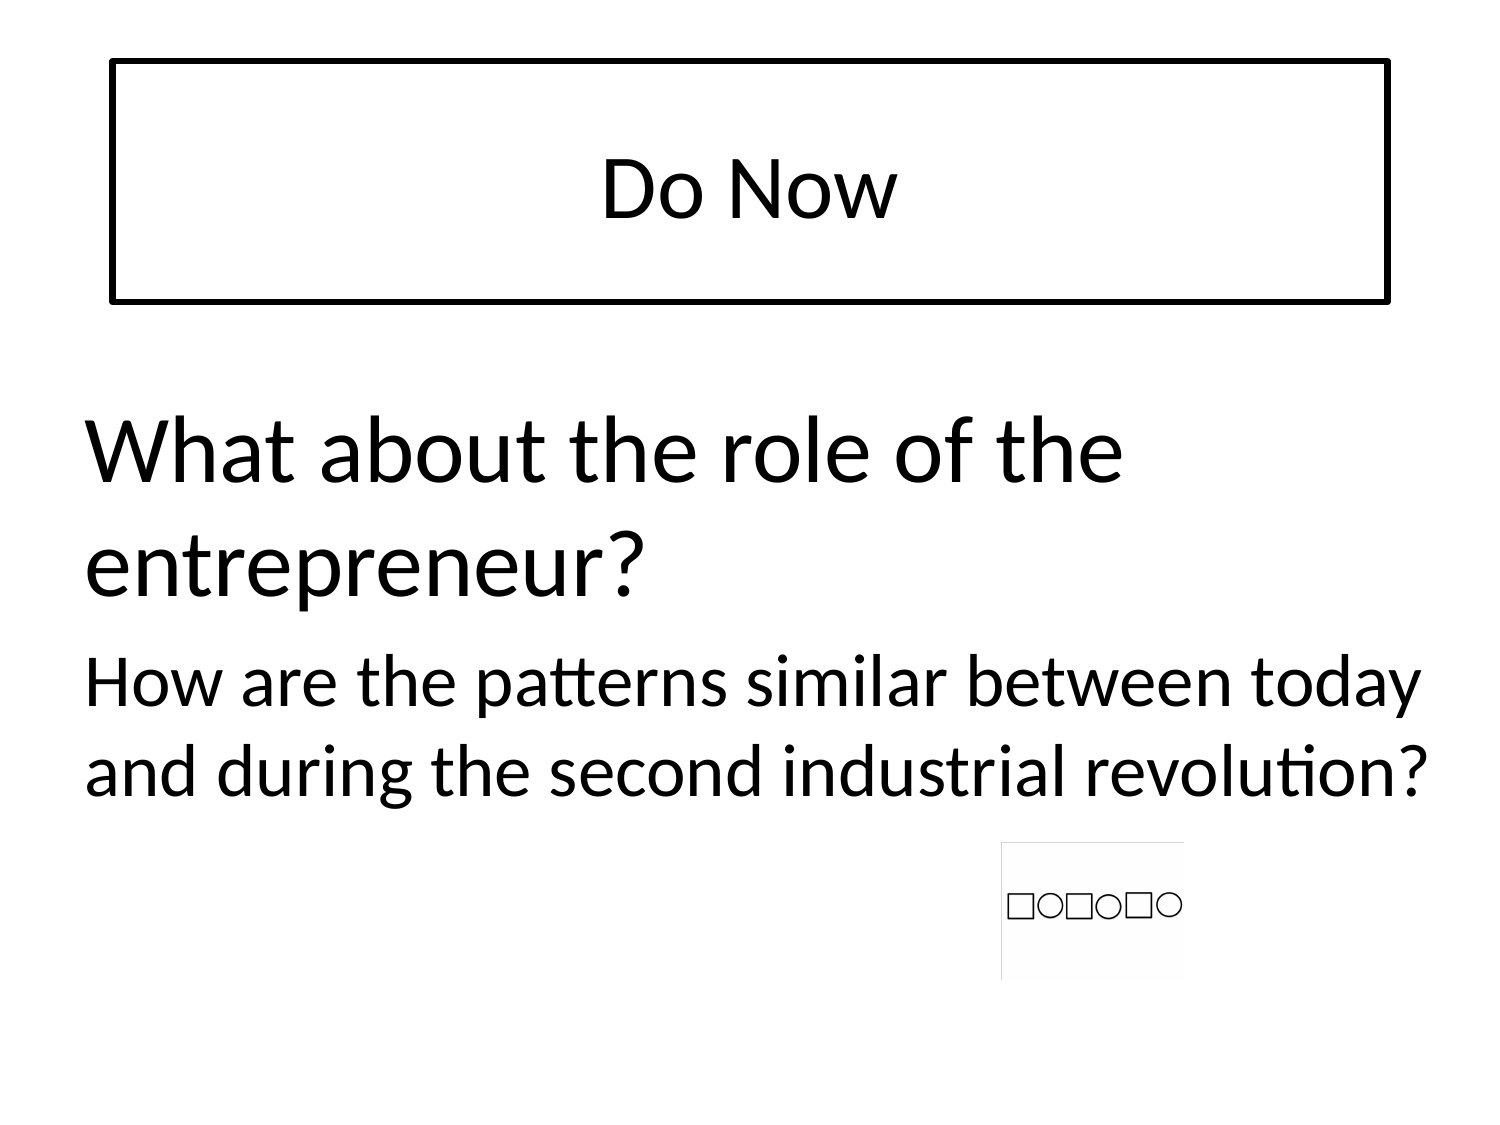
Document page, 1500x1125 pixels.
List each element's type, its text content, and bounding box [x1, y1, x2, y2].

picture [991, 833, 1193, 989]
title Do Now [112, 61, 1388, 303]
subtitle What about the role of the entrepreneur? How are the patterns similar between today and during the second industrial revolution? [69, 378, 1469, 1086]
